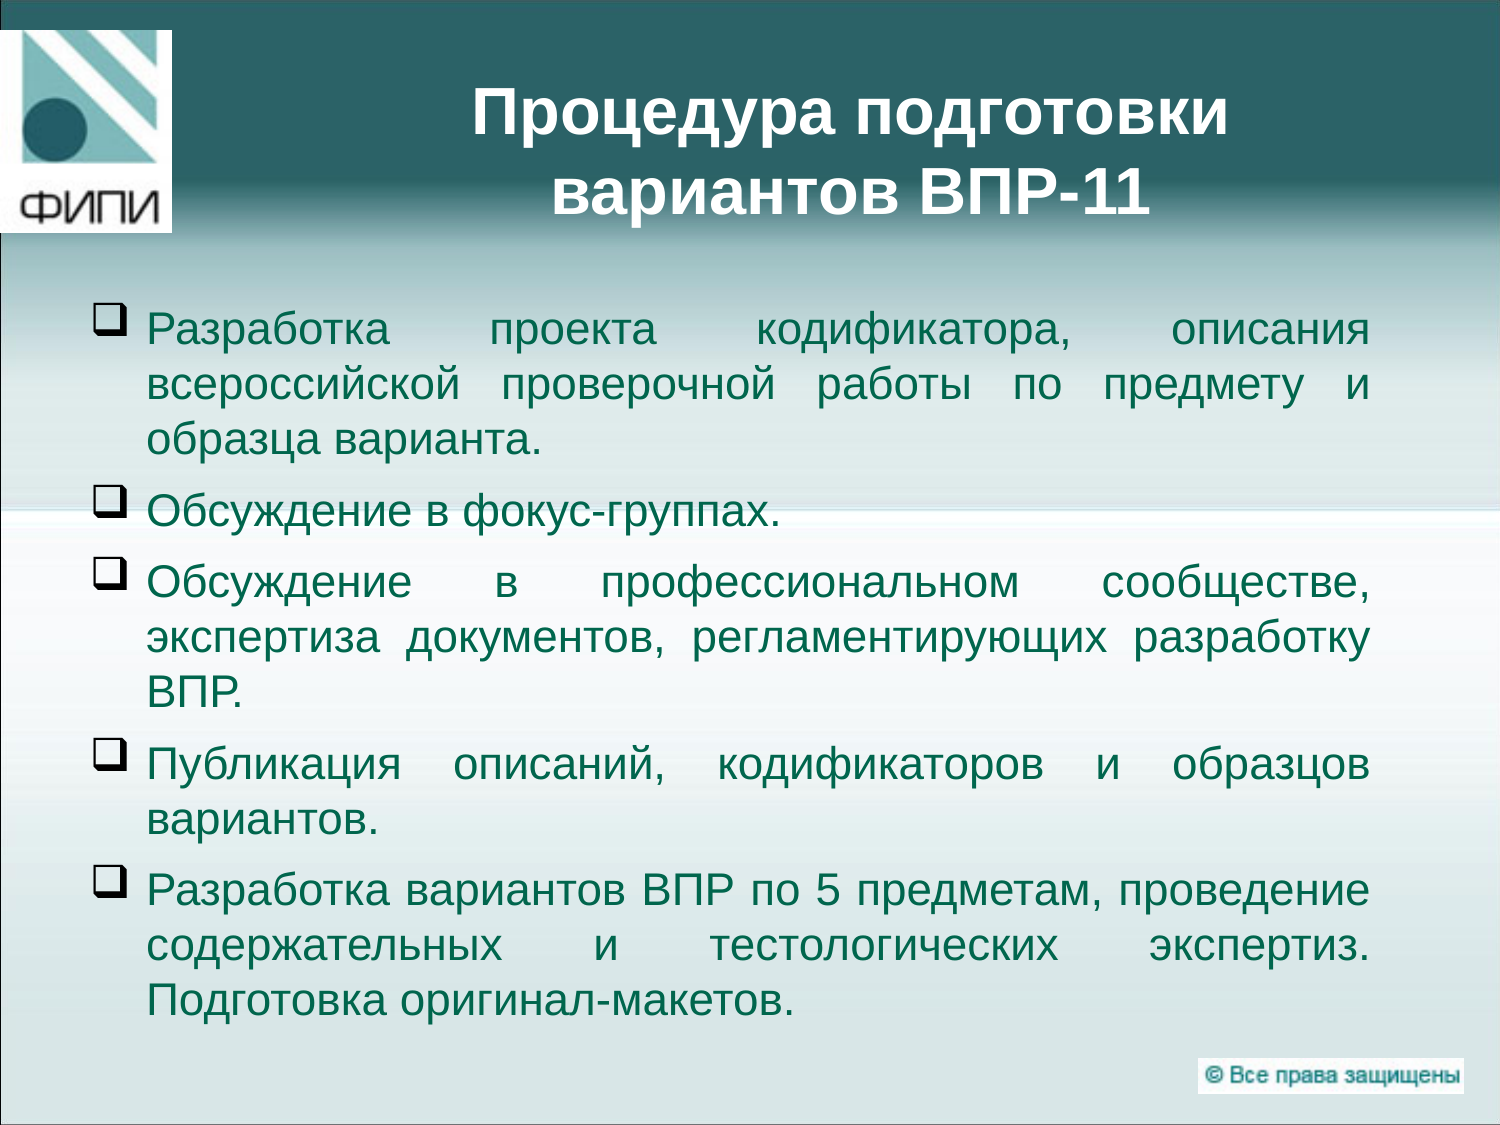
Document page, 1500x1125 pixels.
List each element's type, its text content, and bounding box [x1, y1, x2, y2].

title Процедура подготовки вариантов ВПР-11 [289, 54, 1414, 242]
list Разработка проекта кодификатора, описания всероссийской проверочной работы по предмету и образца варианта. Обсуждение в фокус-группах. Обсуждение в профессиональном сообществе, экспертиза документов, регламентирующих разработку ВПР. Публикация описаний, кодификаторов и образцов вариантов. Разработка вариантов ВПР по 5 предметам, проведение содержательных и тестологических экспертиз. Подготовка оригинал-макетов. [74, 290, 1387, 1004]
picture [0, 0, 1500, 1125]
